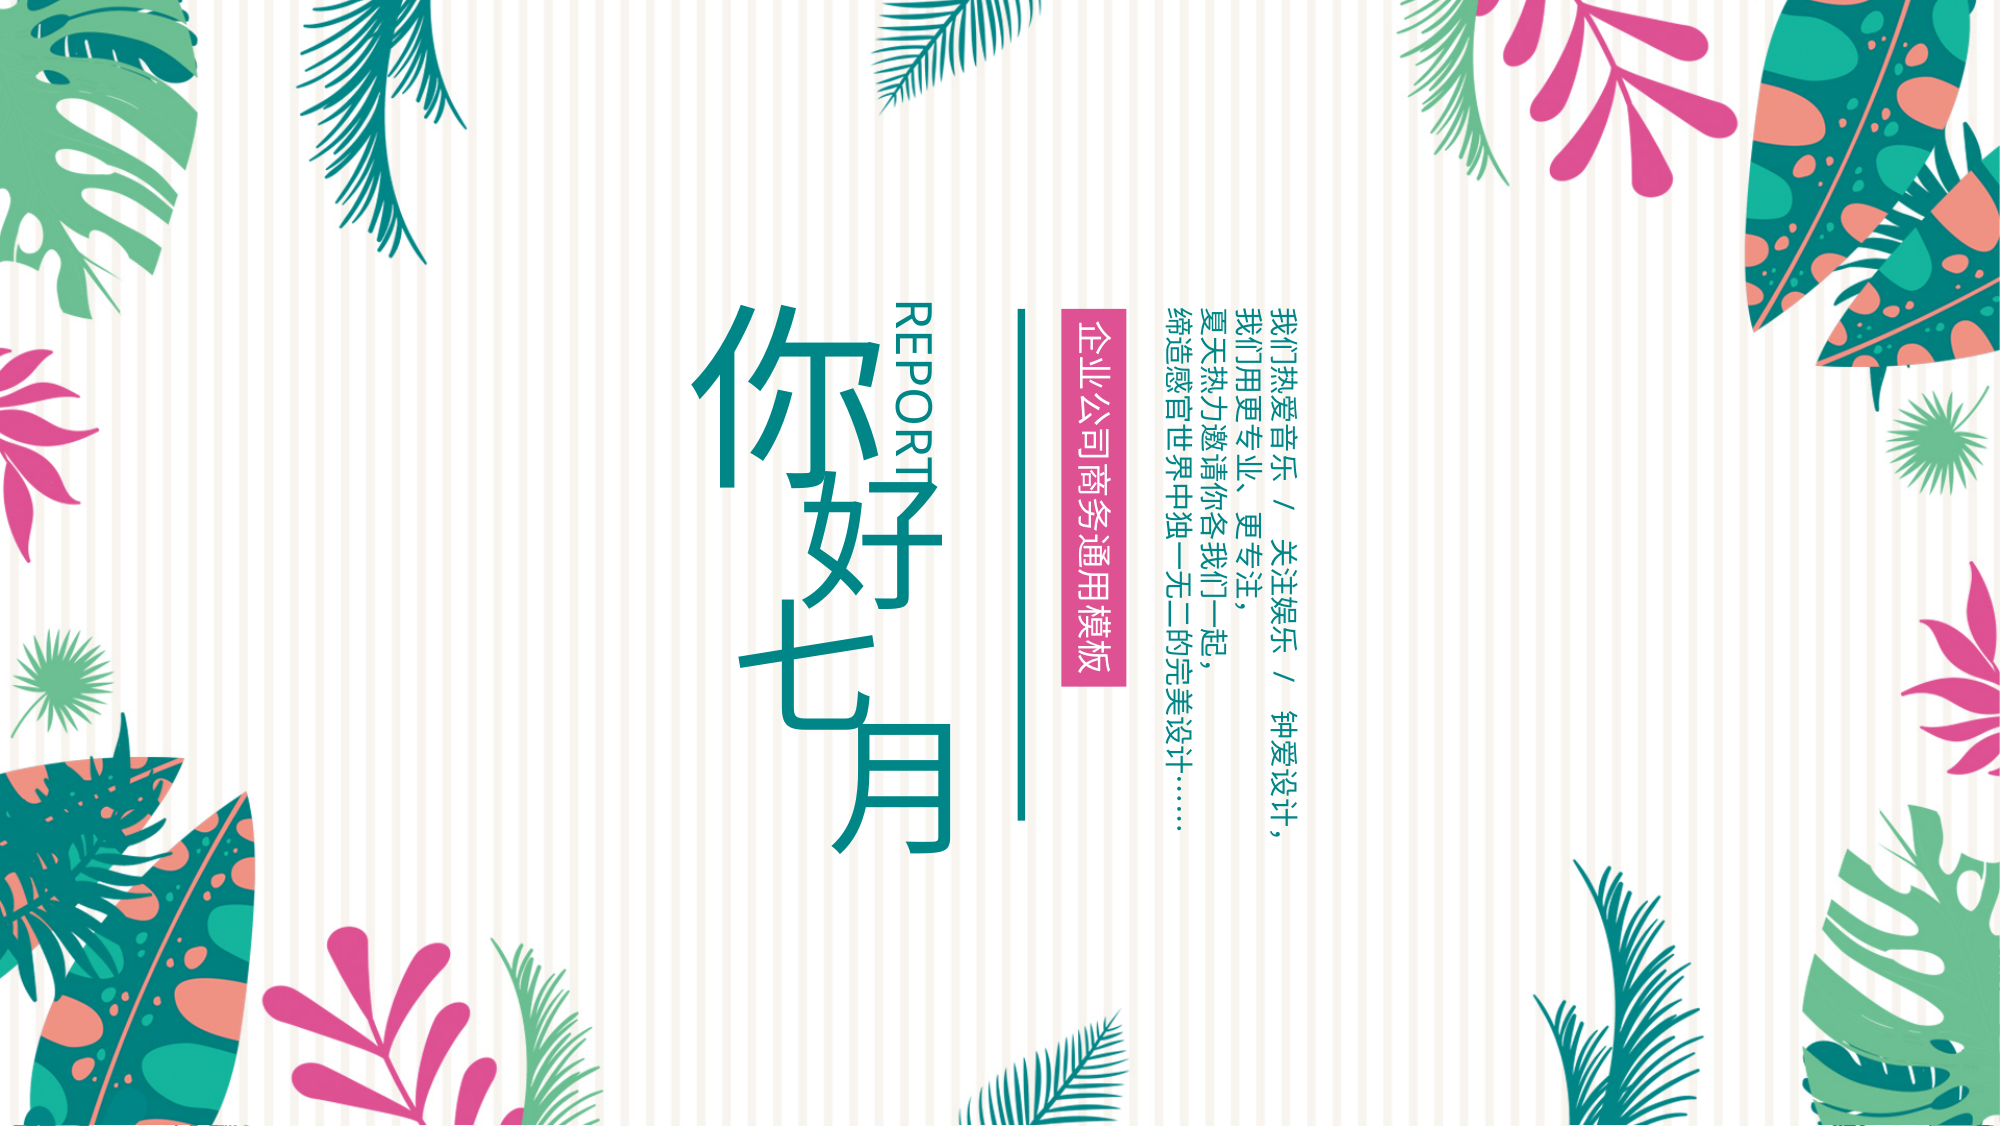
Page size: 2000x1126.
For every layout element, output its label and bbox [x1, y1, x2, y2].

picture [0, 0, 2000, 1126]
text_box [1061, 306, 1303, 947]
text_box [687, 271, 1000, 875]
